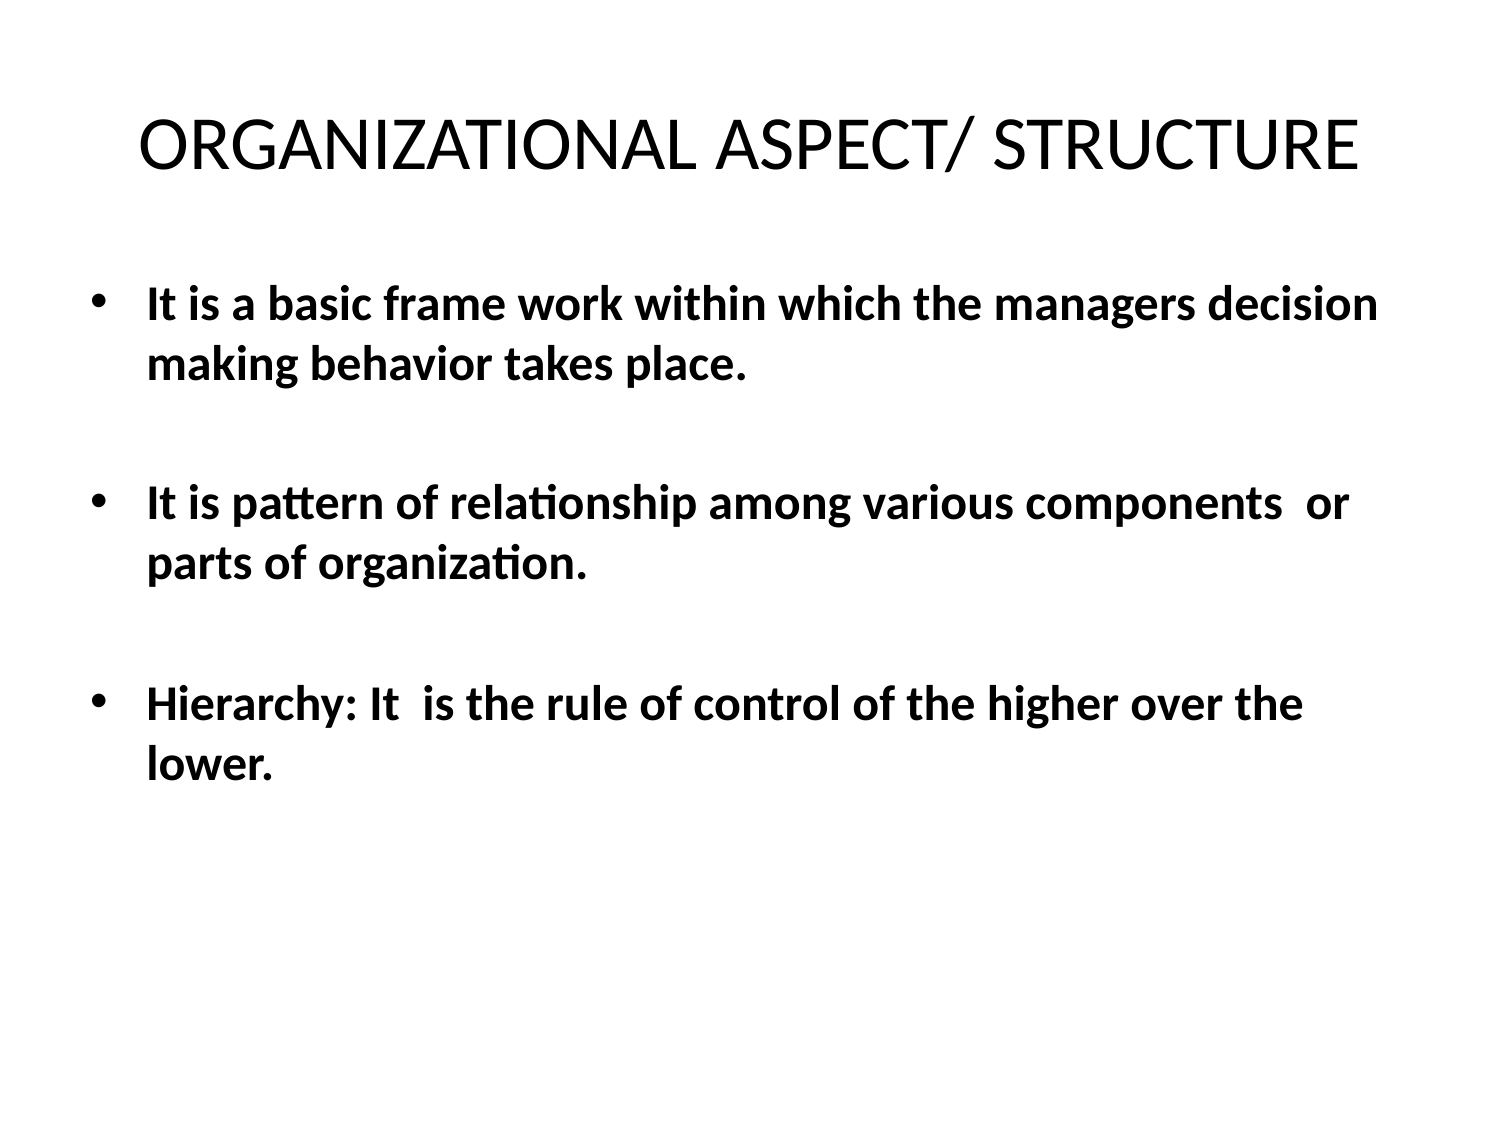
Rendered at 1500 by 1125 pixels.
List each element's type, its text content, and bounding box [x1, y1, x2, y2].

list It is a basic frame work within which the managers decision making behavior takes place. It is pattern of relationship among various components or parts of organization. Hierarchy: It is the rule of control of the higher over the lower. [75, 262, 1425, 1005]
title ORGANIZATIONAL ASPECT/ STRUCTURE [75, 45, 1425, 233]
